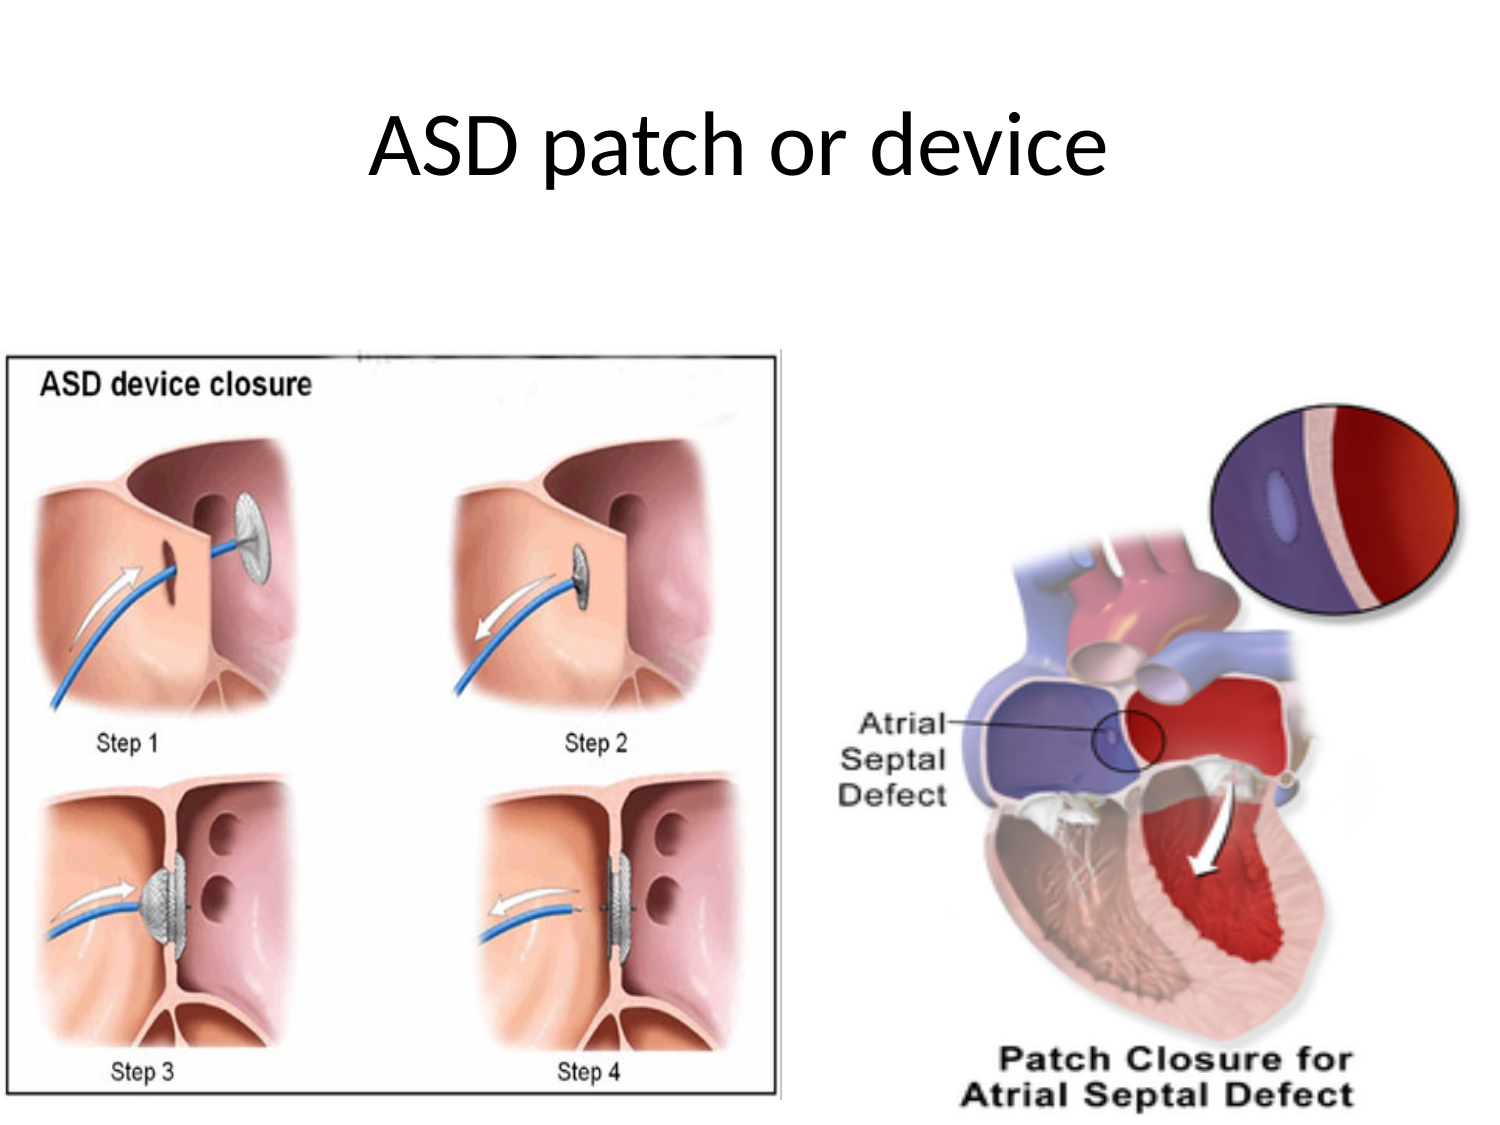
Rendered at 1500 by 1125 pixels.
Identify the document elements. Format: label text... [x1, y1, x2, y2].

title ASD patch or device [75, 45, 1425, 233]
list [824, 362, 1500, 1125]
picture [0, 349, 782, 1101]
